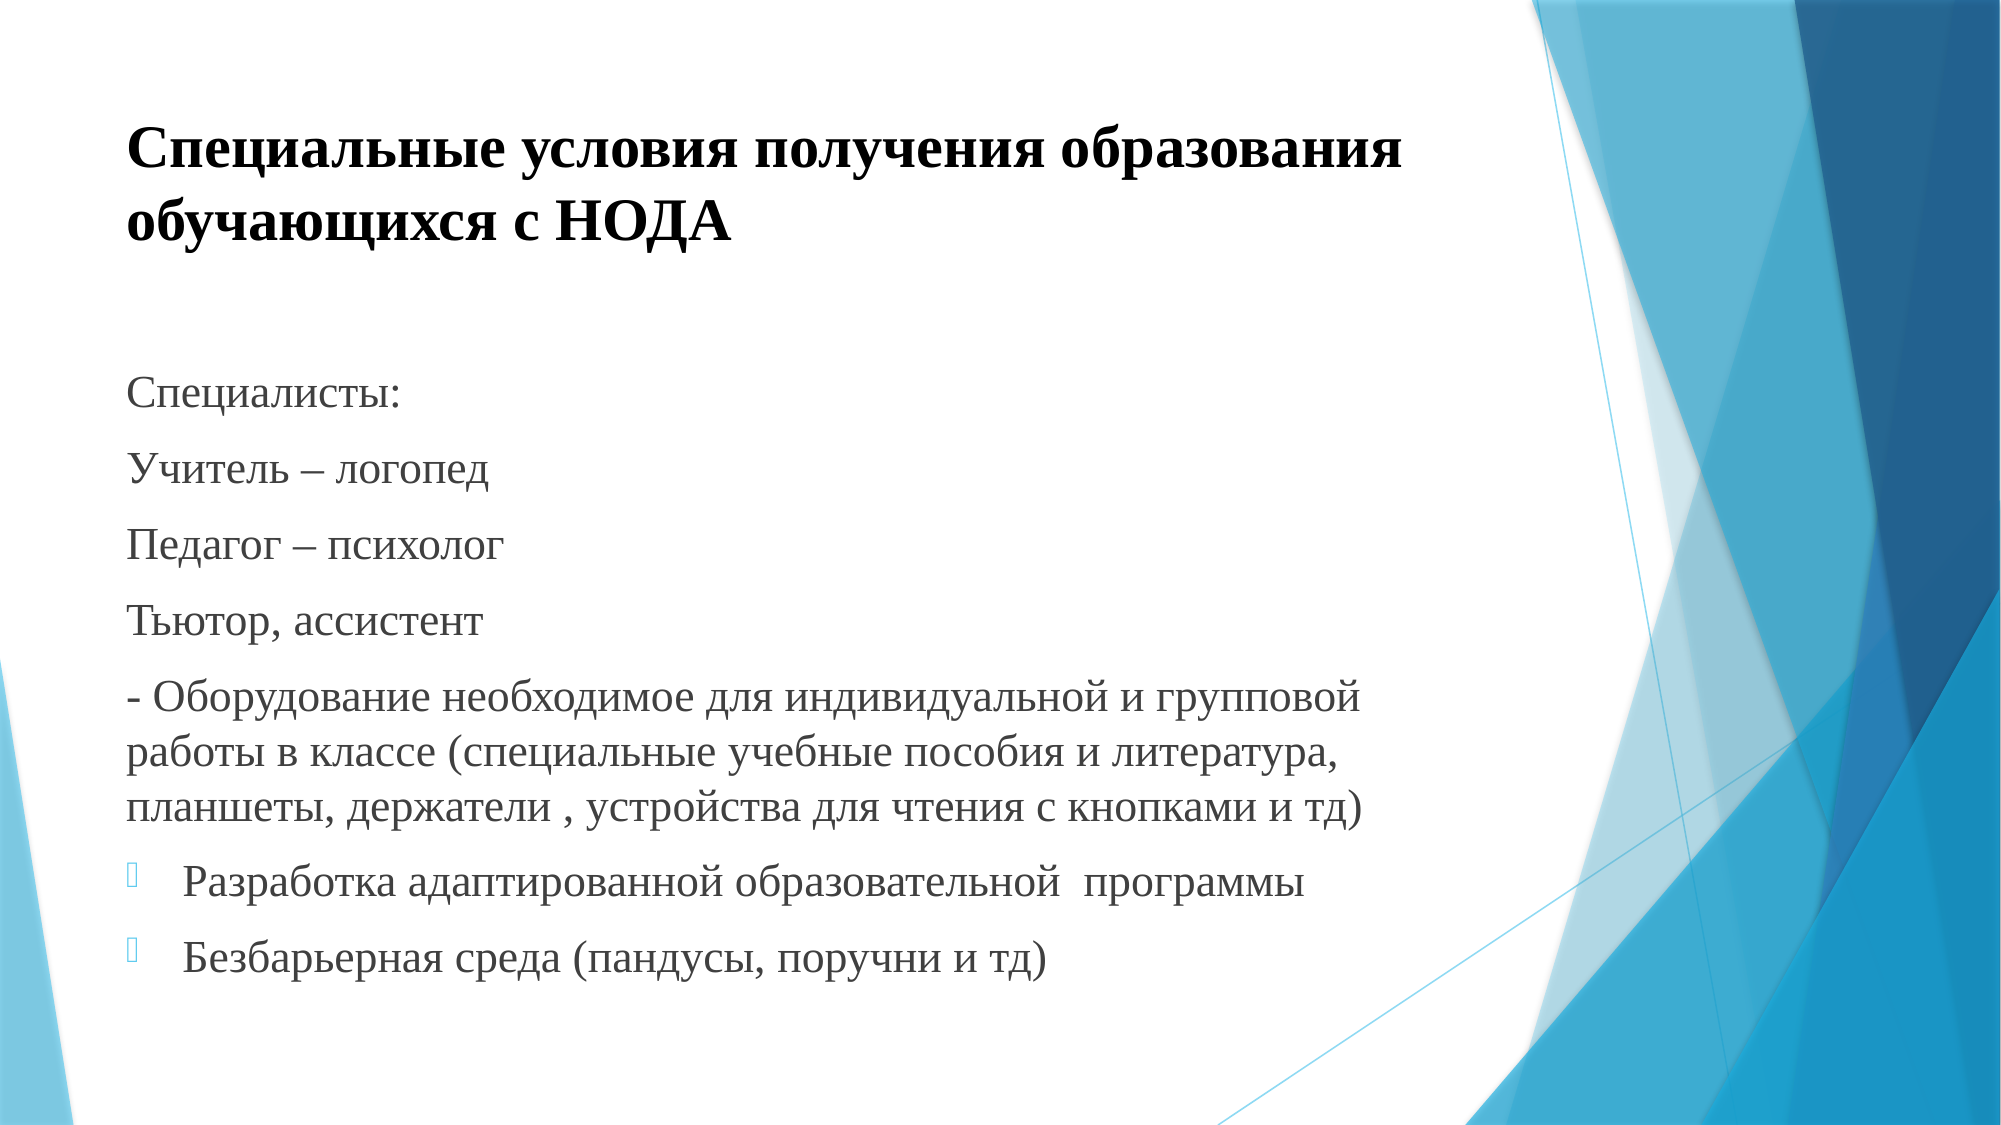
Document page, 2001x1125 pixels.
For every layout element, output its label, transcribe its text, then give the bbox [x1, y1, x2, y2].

title Специальные условия получения образования обучающихся с НОДА [111, 99, 1522, 317]
list Специалисты: Учитель – логопед Педагог – психолог Тьютор, ассистент - Оборудование необходимое для индивидуальной и групповой работы в классе (специальные учебные пособия и литература, планшеты, держатели , устройства для чтения с кнопками и тд) Разработка адаптированной образовательной программы Безбарьерная среда (пандусы, поручни и тд) [111, 354, 1522, 992]
